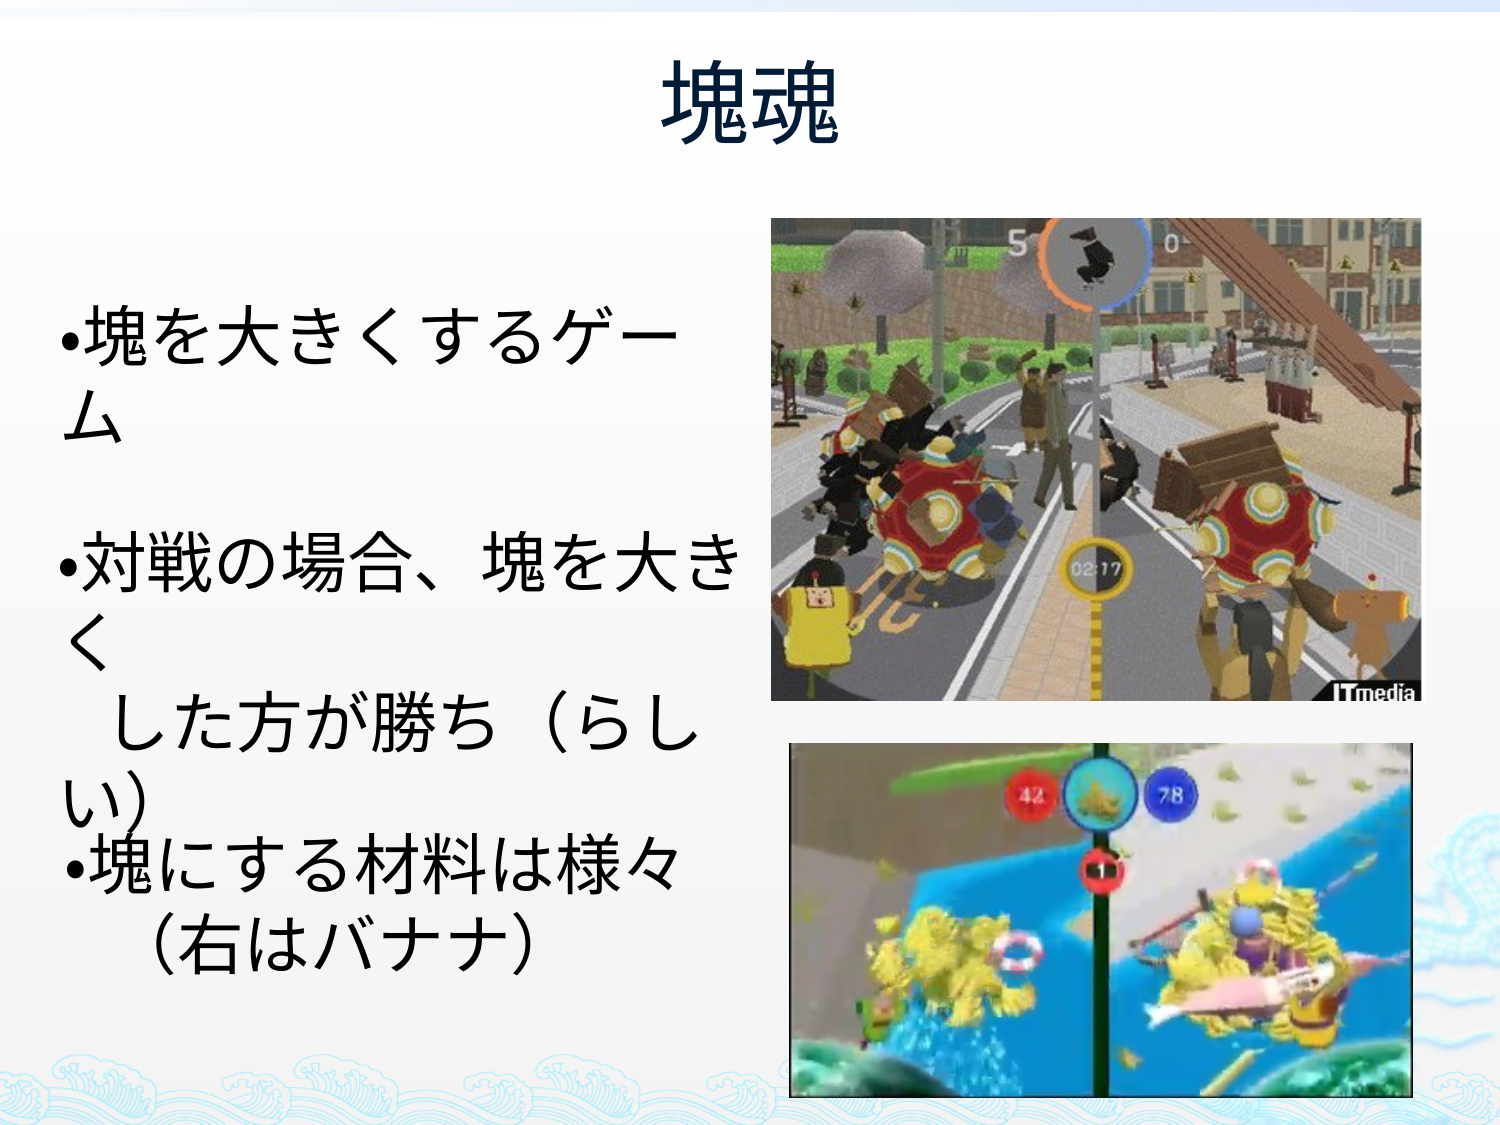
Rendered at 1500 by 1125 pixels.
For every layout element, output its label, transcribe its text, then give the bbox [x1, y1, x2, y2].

picture [788, 743, 1414, 1099]
picture [771, 217, 1426, 702]
text_box ・対戦の場合、塊を大きく した方が勝ち（らしい） [42, 513, 778, 849]
title 塊魂 [75, 7, 1425, 195]
text_box ・塊にする材料は様々 （右はバナナ） [49, 815, 785, 991]
text_box ・塊を大きくするゲーム [45, 287, 715, 463]
